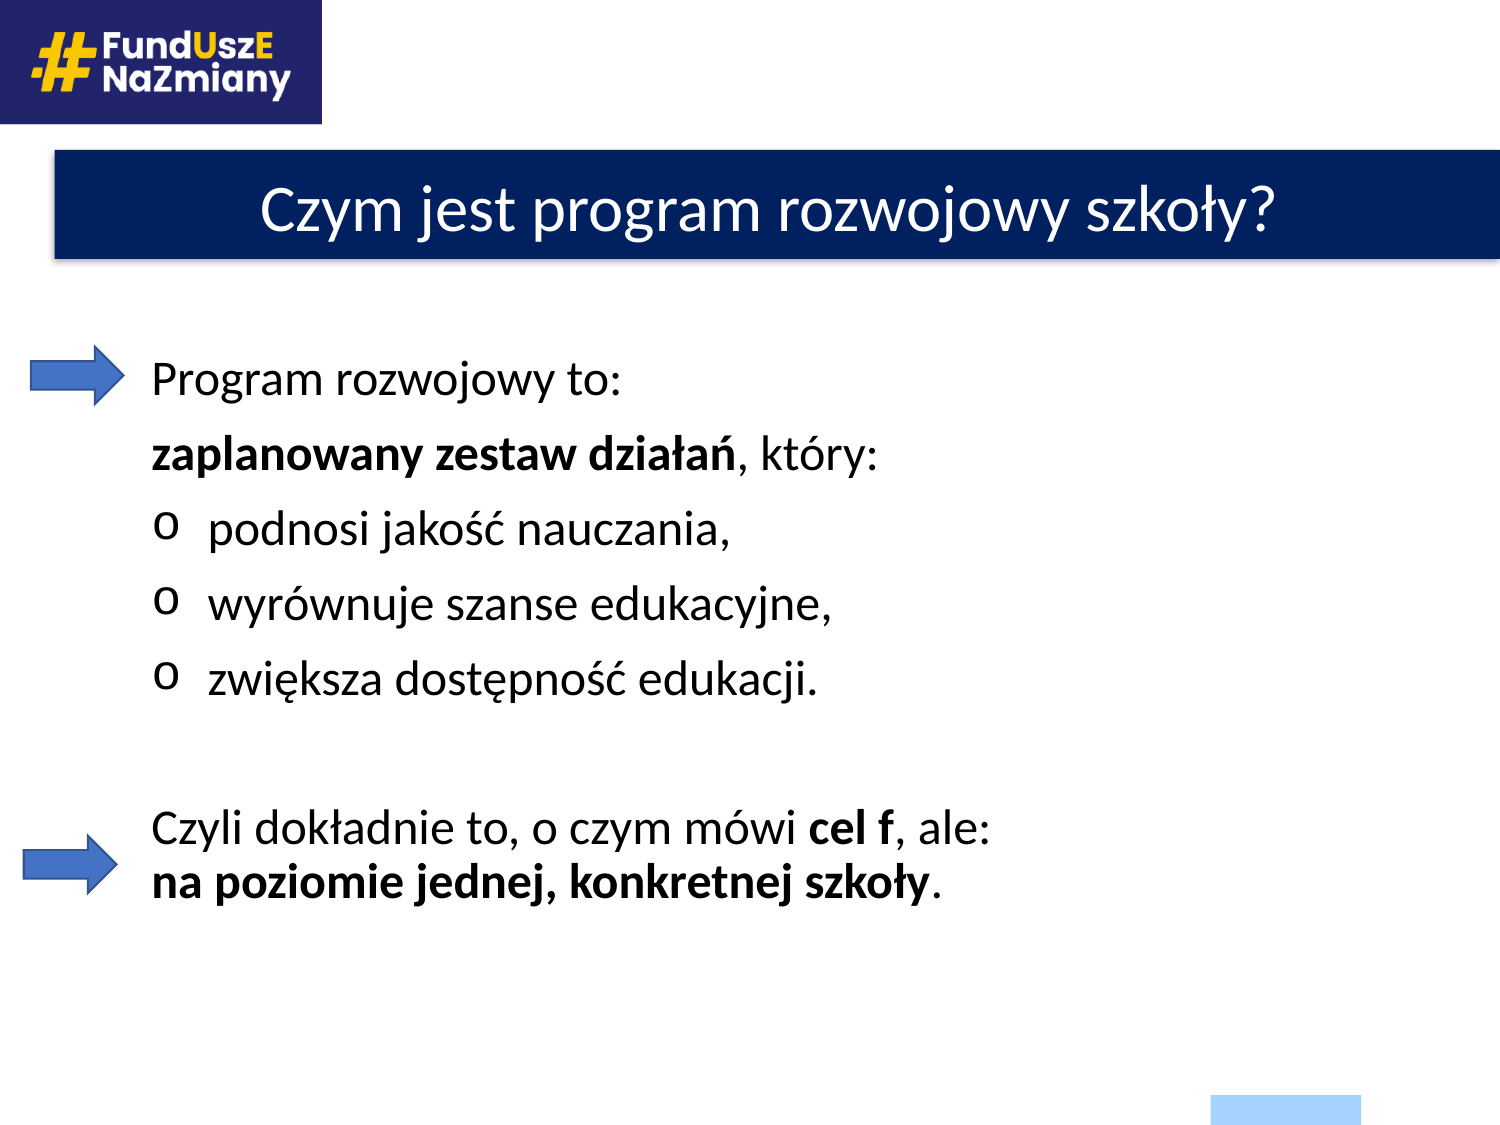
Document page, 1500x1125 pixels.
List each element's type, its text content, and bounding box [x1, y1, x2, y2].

list Program rozwojowy to: zaplanowany zestaw działań, który: podnosi jakość nauczania, wyrównuje szanse edukacyjne, zwiększa dostępność edukacji. Czyli dokładnie to, o czym mówi cel f, ale: na poziomie jednej, konkretnej szkoły. [136, 345, 1466, 960]
text_box [29, 344, 126, 407]
text_box [22, 833, 118, 896]
text_box Czym jest program rozwojowy szkoły? [54, 149, 1500, 259]
picture [0, 0, 1500, 1125]
